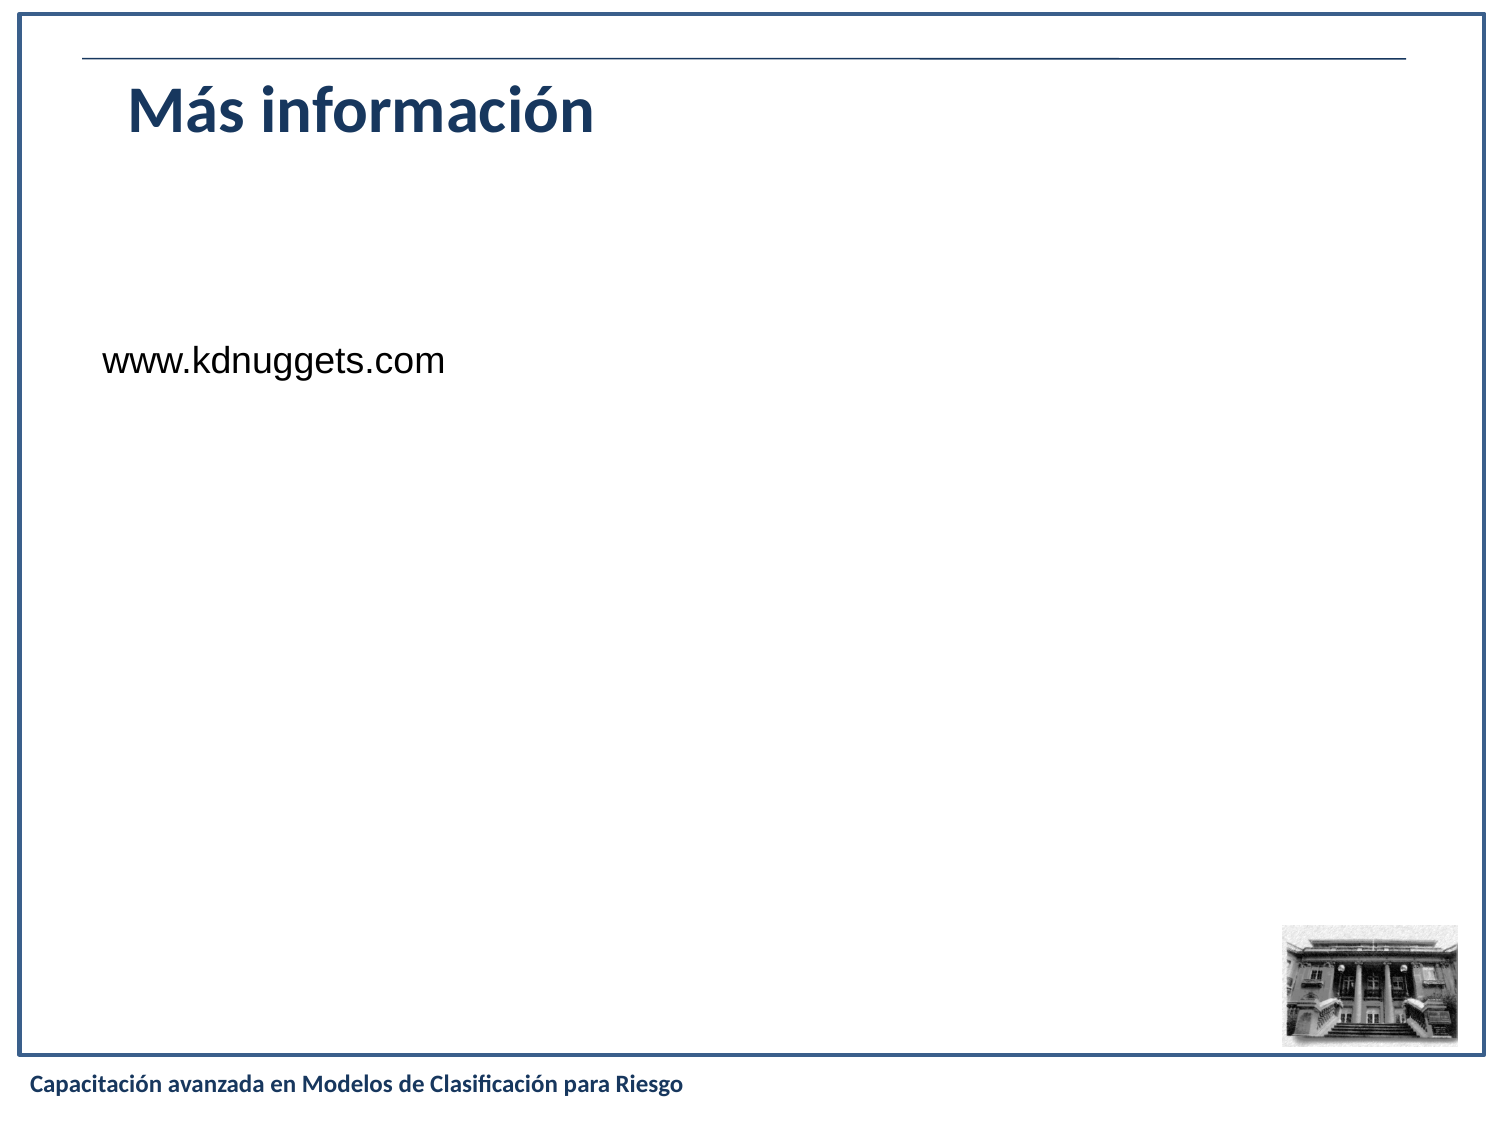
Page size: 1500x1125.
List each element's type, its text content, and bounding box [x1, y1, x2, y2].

text_box www.kdnuggets.com [87, 253, 1365, 540]
title Más información [112, 37, 1388, 176]
picture [1282, 925, 1458, 1047]
